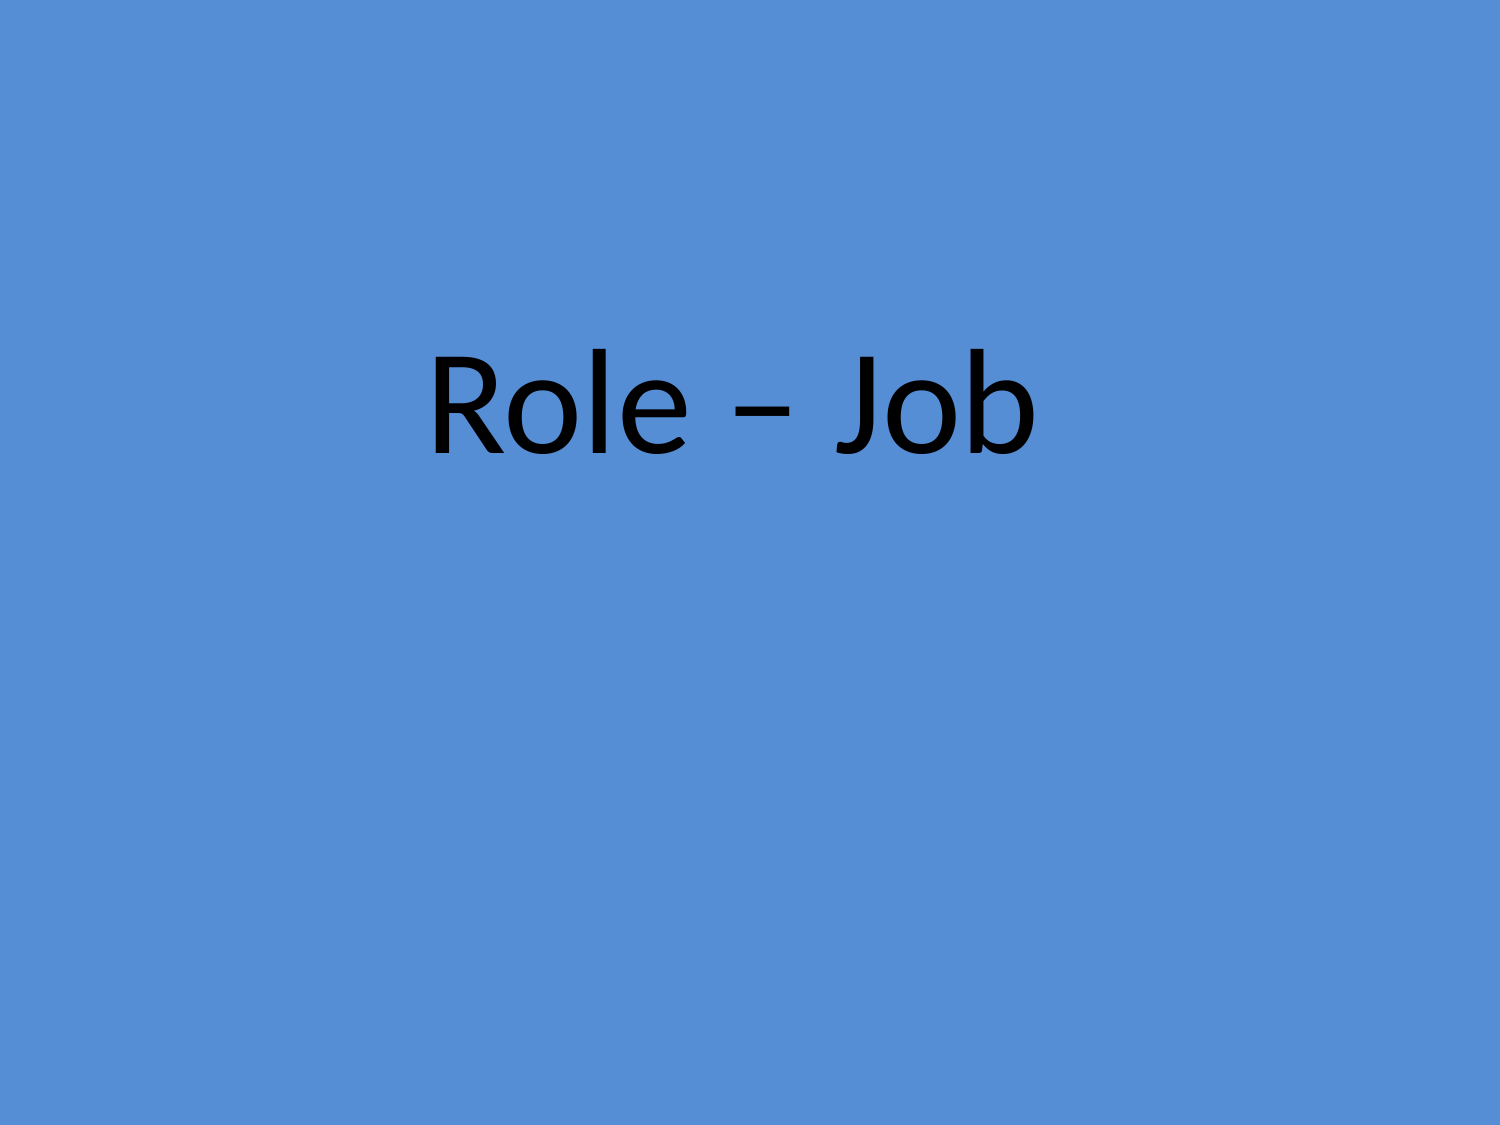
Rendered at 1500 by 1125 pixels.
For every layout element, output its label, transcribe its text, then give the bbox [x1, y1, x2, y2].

title Role – Job [75, 299, 1425, 488]
